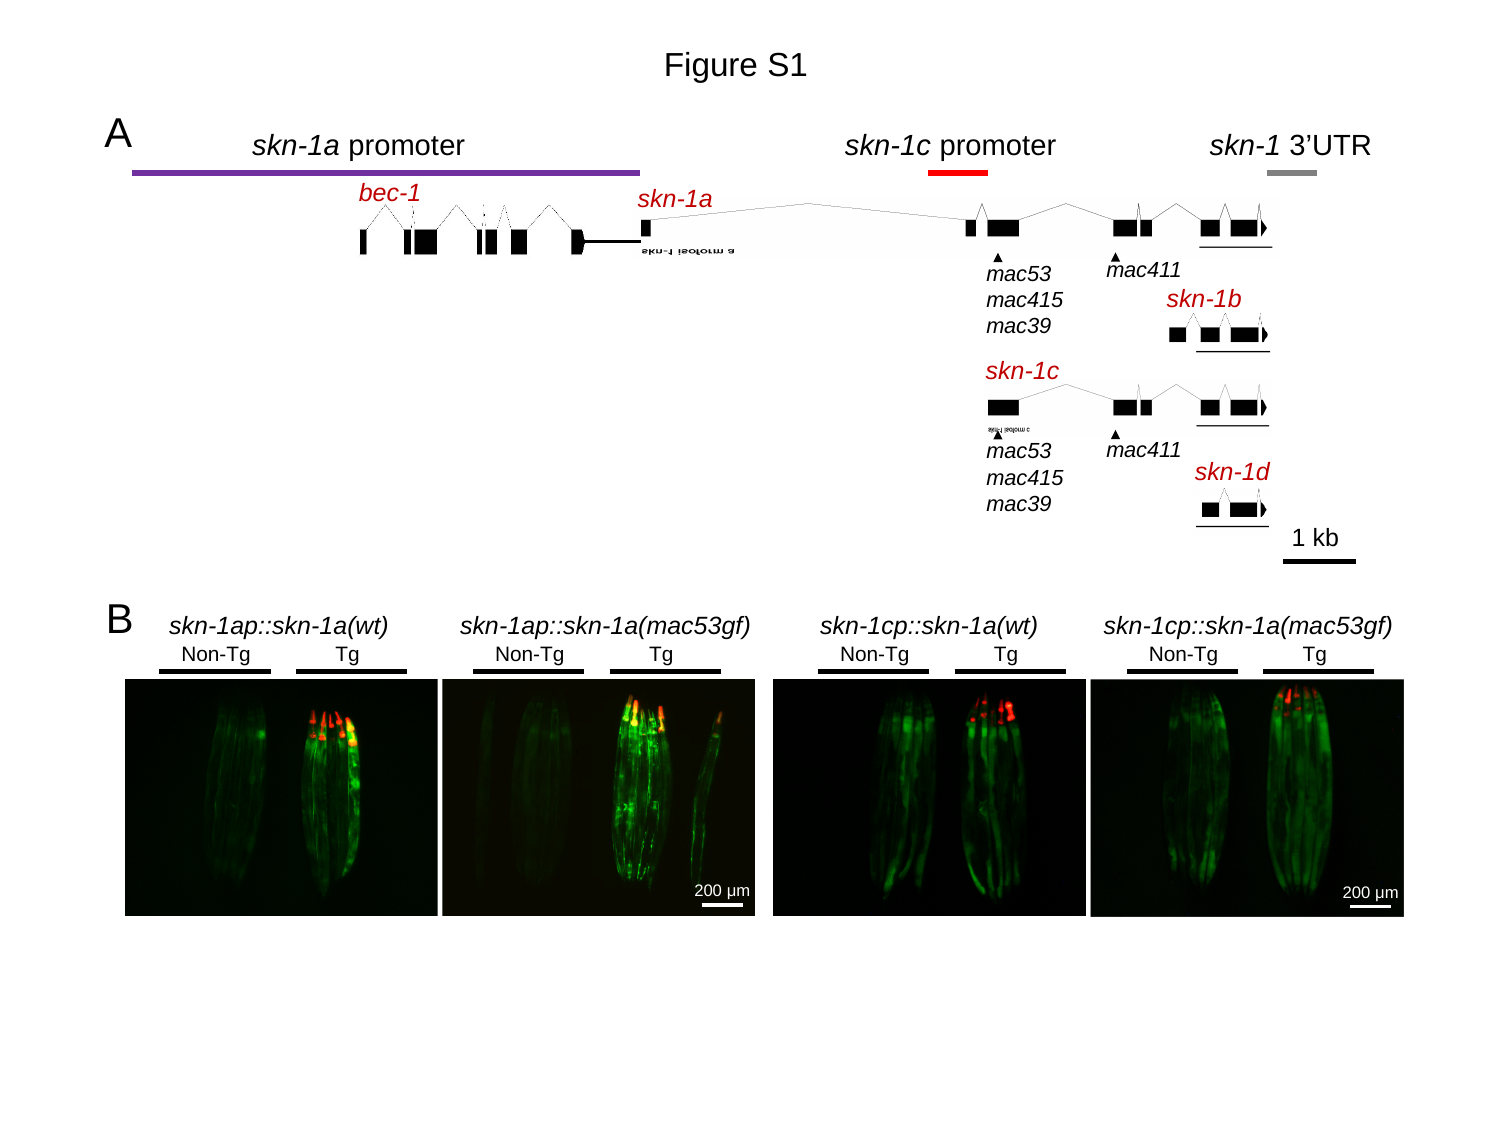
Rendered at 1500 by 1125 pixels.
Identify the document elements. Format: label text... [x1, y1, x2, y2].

title Figure S1 [648, 27, 851, 105]
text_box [132, 119, 1388, 562]
text_box B [91, 584, 149, 650]
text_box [125, 601, 1415, 917]
text_box A [89, 97, 144, 163]
